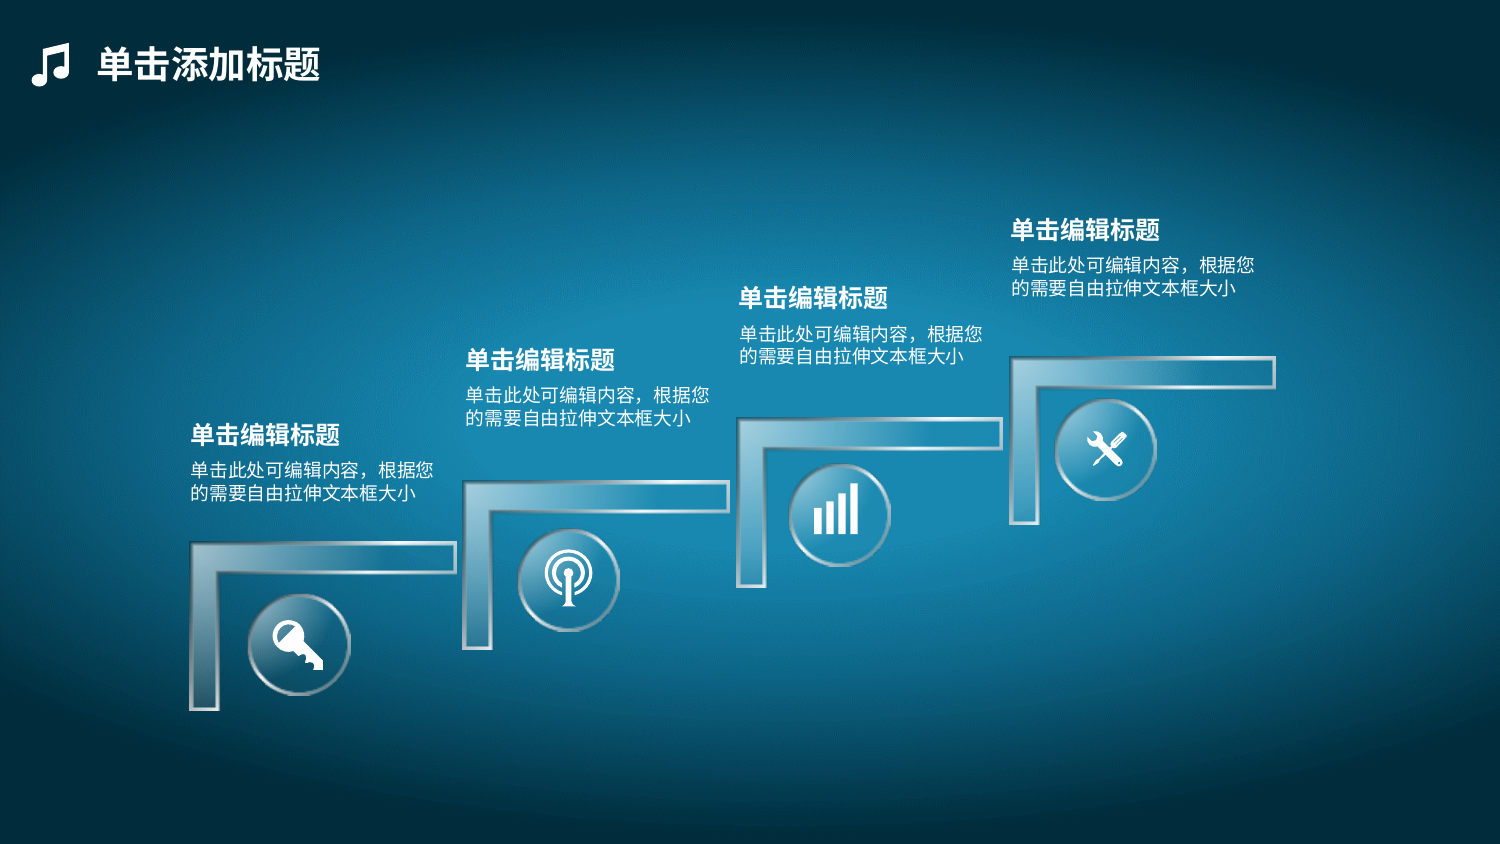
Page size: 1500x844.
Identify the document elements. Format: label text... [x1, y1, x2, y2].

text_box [189, 541, 456, 711]
text_box 单击编辑标题 [190, 419, 350, 450]
text_box 单击编辑标题 [738, 282, 899, 313]
text_box 单击编辑标题 [465, 344, 625, 375]
text_box 单击此处可编辑内容，根据您的需要自由拉伸文本框大小 [1011, 253, 1261, 299]
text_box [1009, 356, 1276, 525]
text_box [462, 480, 730, 650]
text_box 单击此处可编辑内容，根据您的需要自由拉伸文本框大小 [190, 458, 441, 504]
text_box [31, 42, 69, 87]
text_box 单击添加标题 [96, 40, 352, 87]
text_box 单击此处可编辑内容，根据您的需要自由拉伸文本框大小 [739, 322, 989, 368]
text_box 单击此处可编辑内容，根据您的需要自由拉伸文本框大小 [465, 384, 716, 430]
text_box 单击编辑标题 [1010, 214, 1171, 245]
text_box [736, 417, 1003, 588]
picture [50, 130, 1500, 721]
